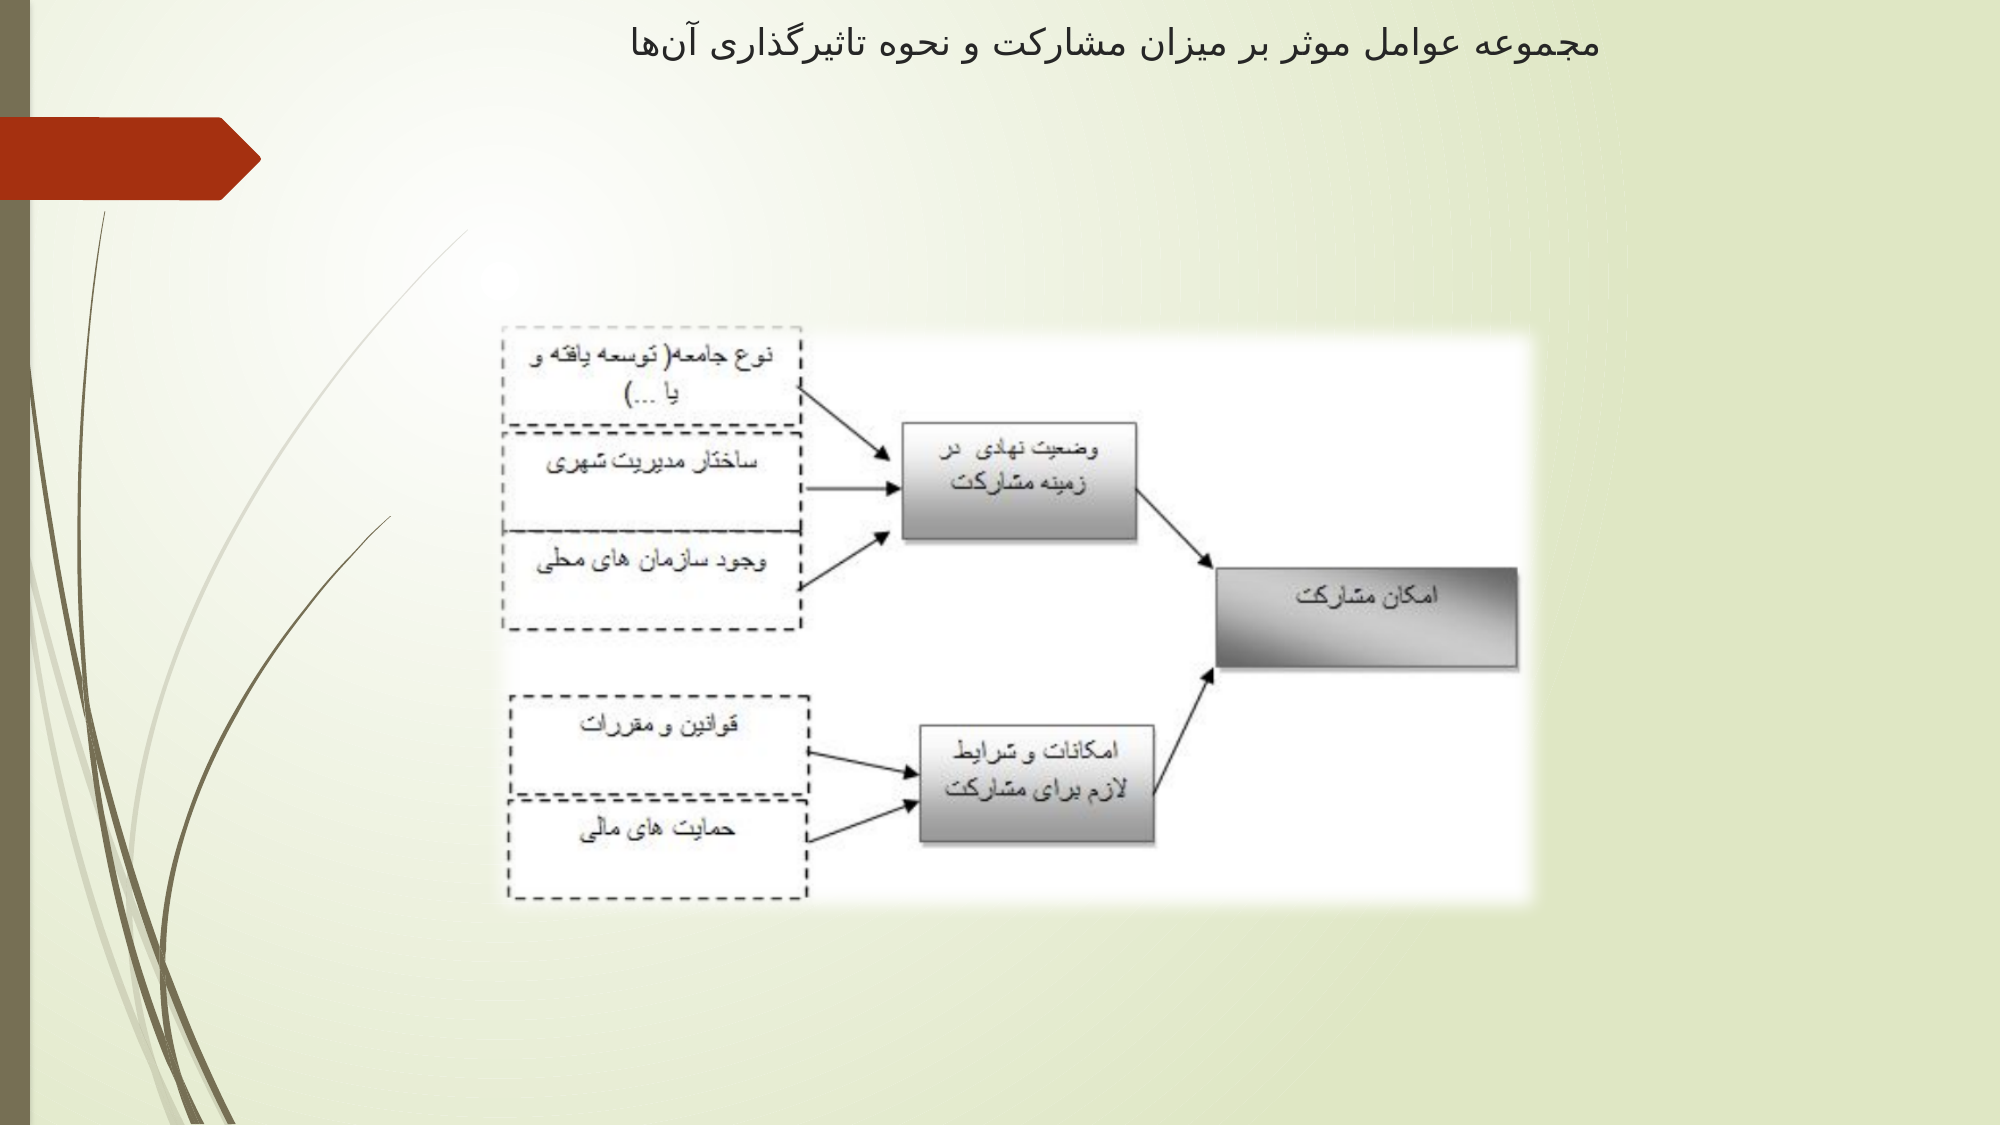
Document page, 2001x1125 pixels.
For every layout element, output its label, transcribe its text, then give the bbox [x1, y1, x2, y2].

title مجموعه عوامل موثر بر میزان مشارکت و نحوه تاثیرگذاری آن‌ها [484, 0, 1617, 114]
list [484, 316, 1551, 923]
